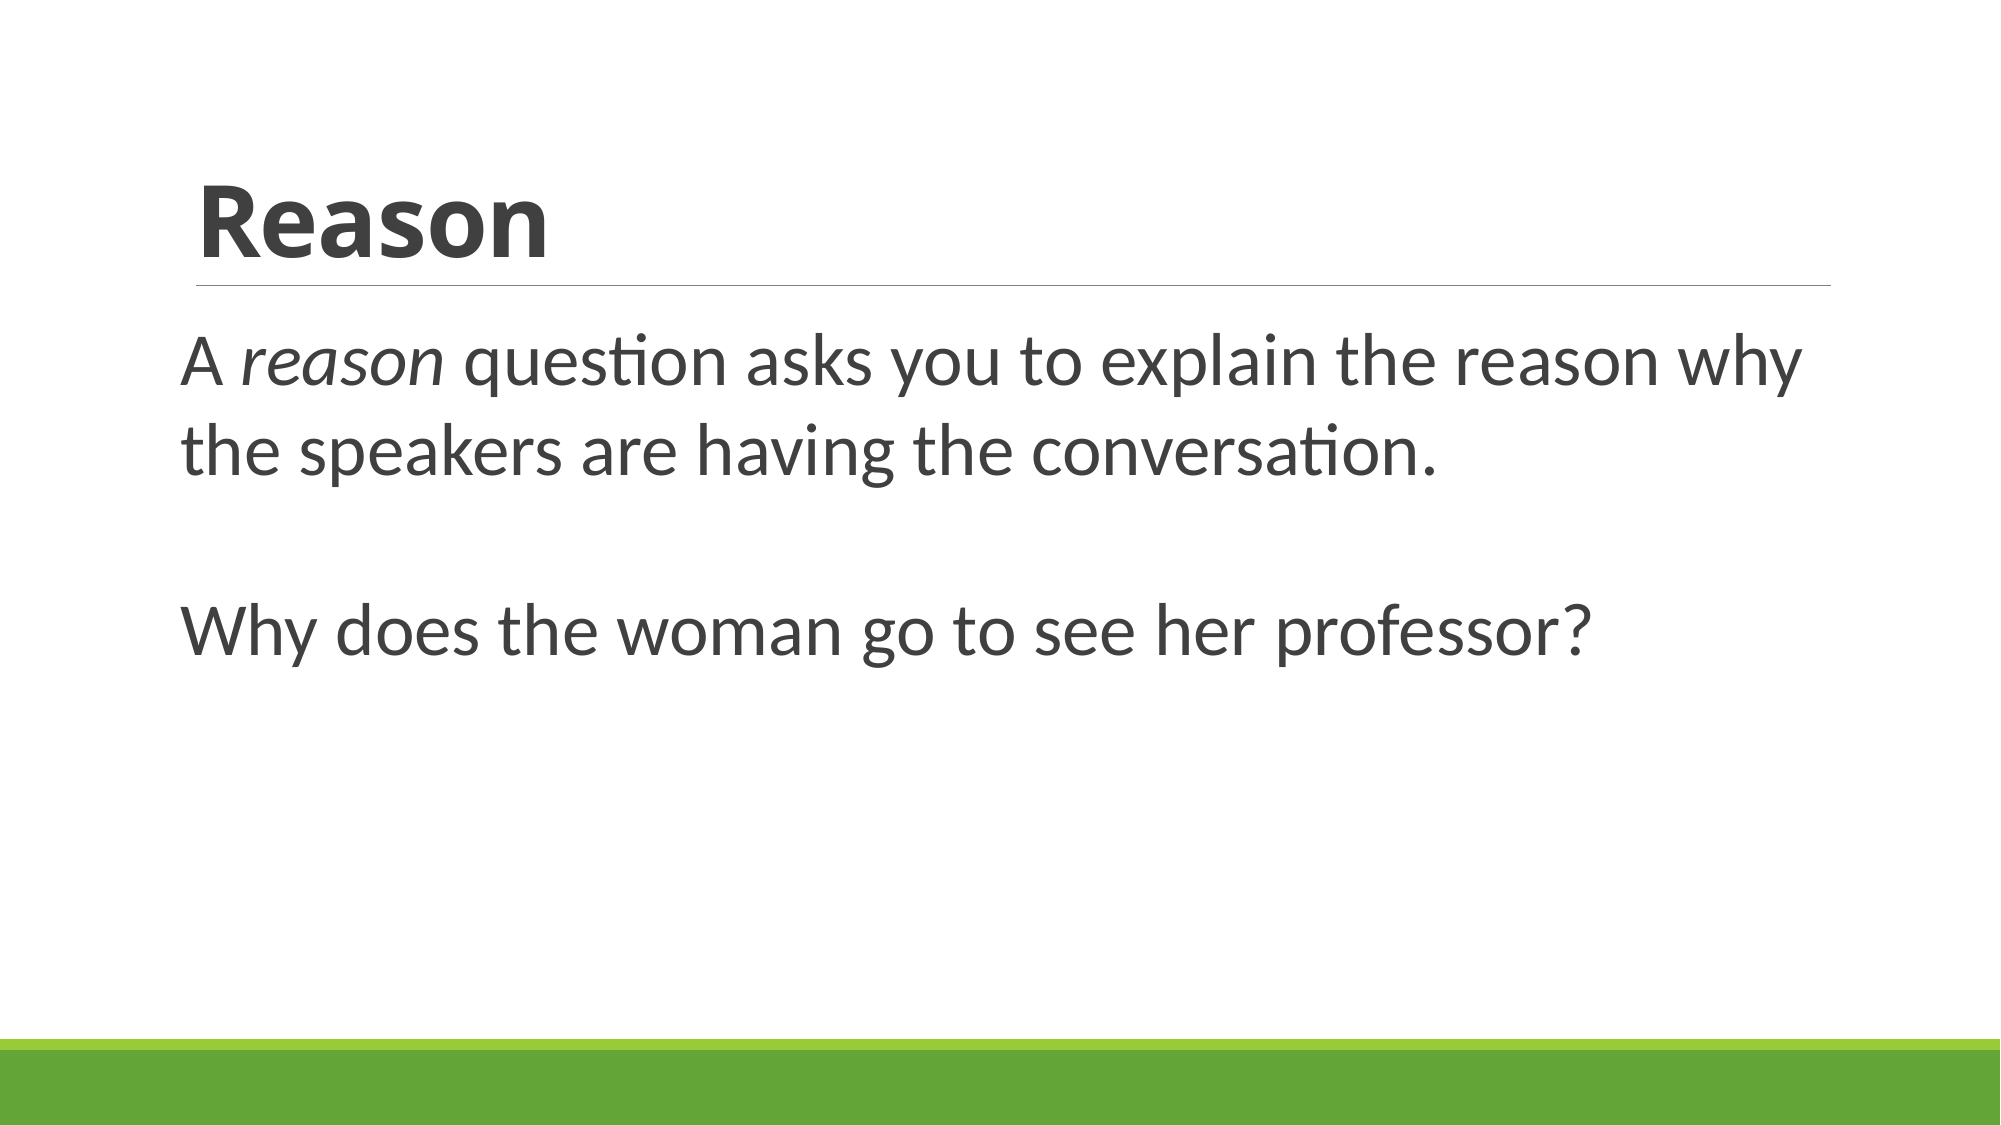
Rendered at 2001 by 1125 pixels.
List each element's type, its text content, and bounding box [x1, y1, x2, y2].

title Reason [180, 47, 1830, 285]
list A reason question asks you to explain the reason why the speakers are having the conversation. Why does the woman go to see her professor? [180, 302, 1830, 963]
